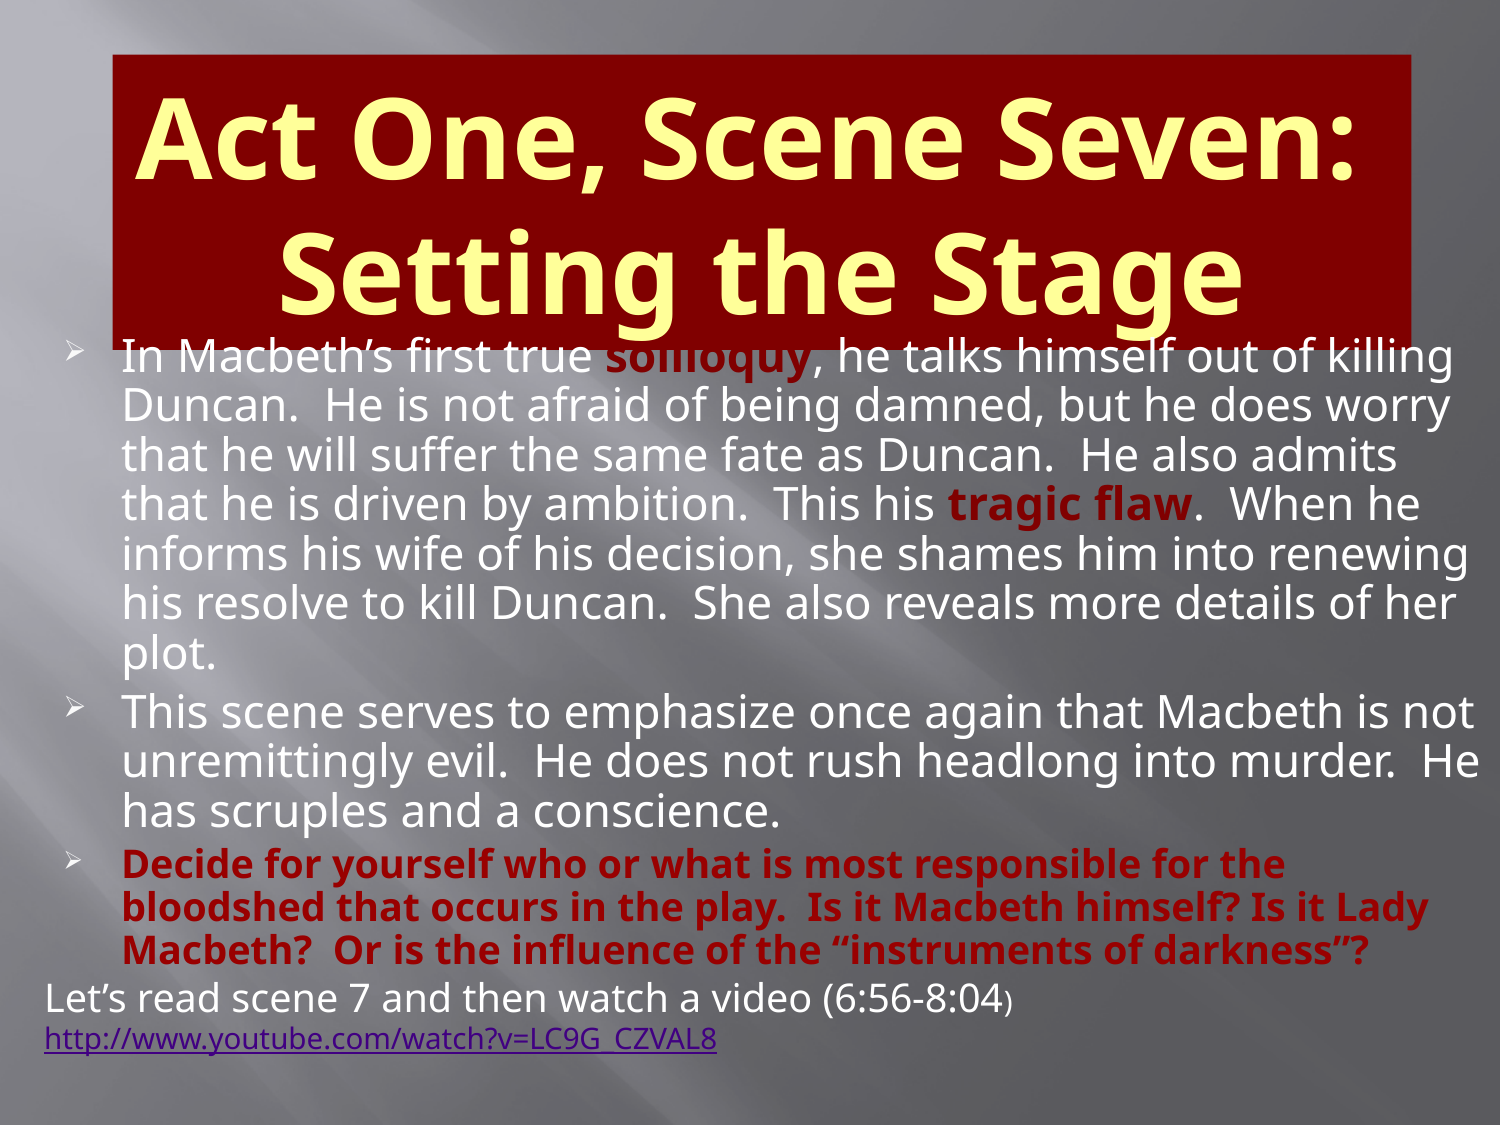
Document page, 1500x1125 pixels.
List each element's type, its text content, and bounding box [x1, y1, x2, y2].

list In Macbeth’s first true soliloquy, he talks himself out of killing Duncan. He is not afraid of being damned, but he does worry that he will suffer the same fate as Duncan. He also admits that he is driven by ambition. This his tragic flaw. When he informs his wife of his decision, she shames him into renewing his resolve to kill Duncan. She also reveals more details of her plot. This scene serves to emphasize once again that Macbeth is not unremittingly evil. He does not rush headlong into murder. He has scruples and a conscience. Decide for yourself who or what is most responsible for the bloodshed that occurs in the play. Is it Macbeth himself? Is it Lady Macbeth? Or is the influence of the “instruments of darkness”? Let’s read scene 7 and then watch a video (6:56-8:04) http://www.youtube.com/watch?v=LC9G_CZVAL8 [29, 324, 1500, 1071]
title Act One, Scene Seven: Setting the Stage [112, 54, 1412, 324]
